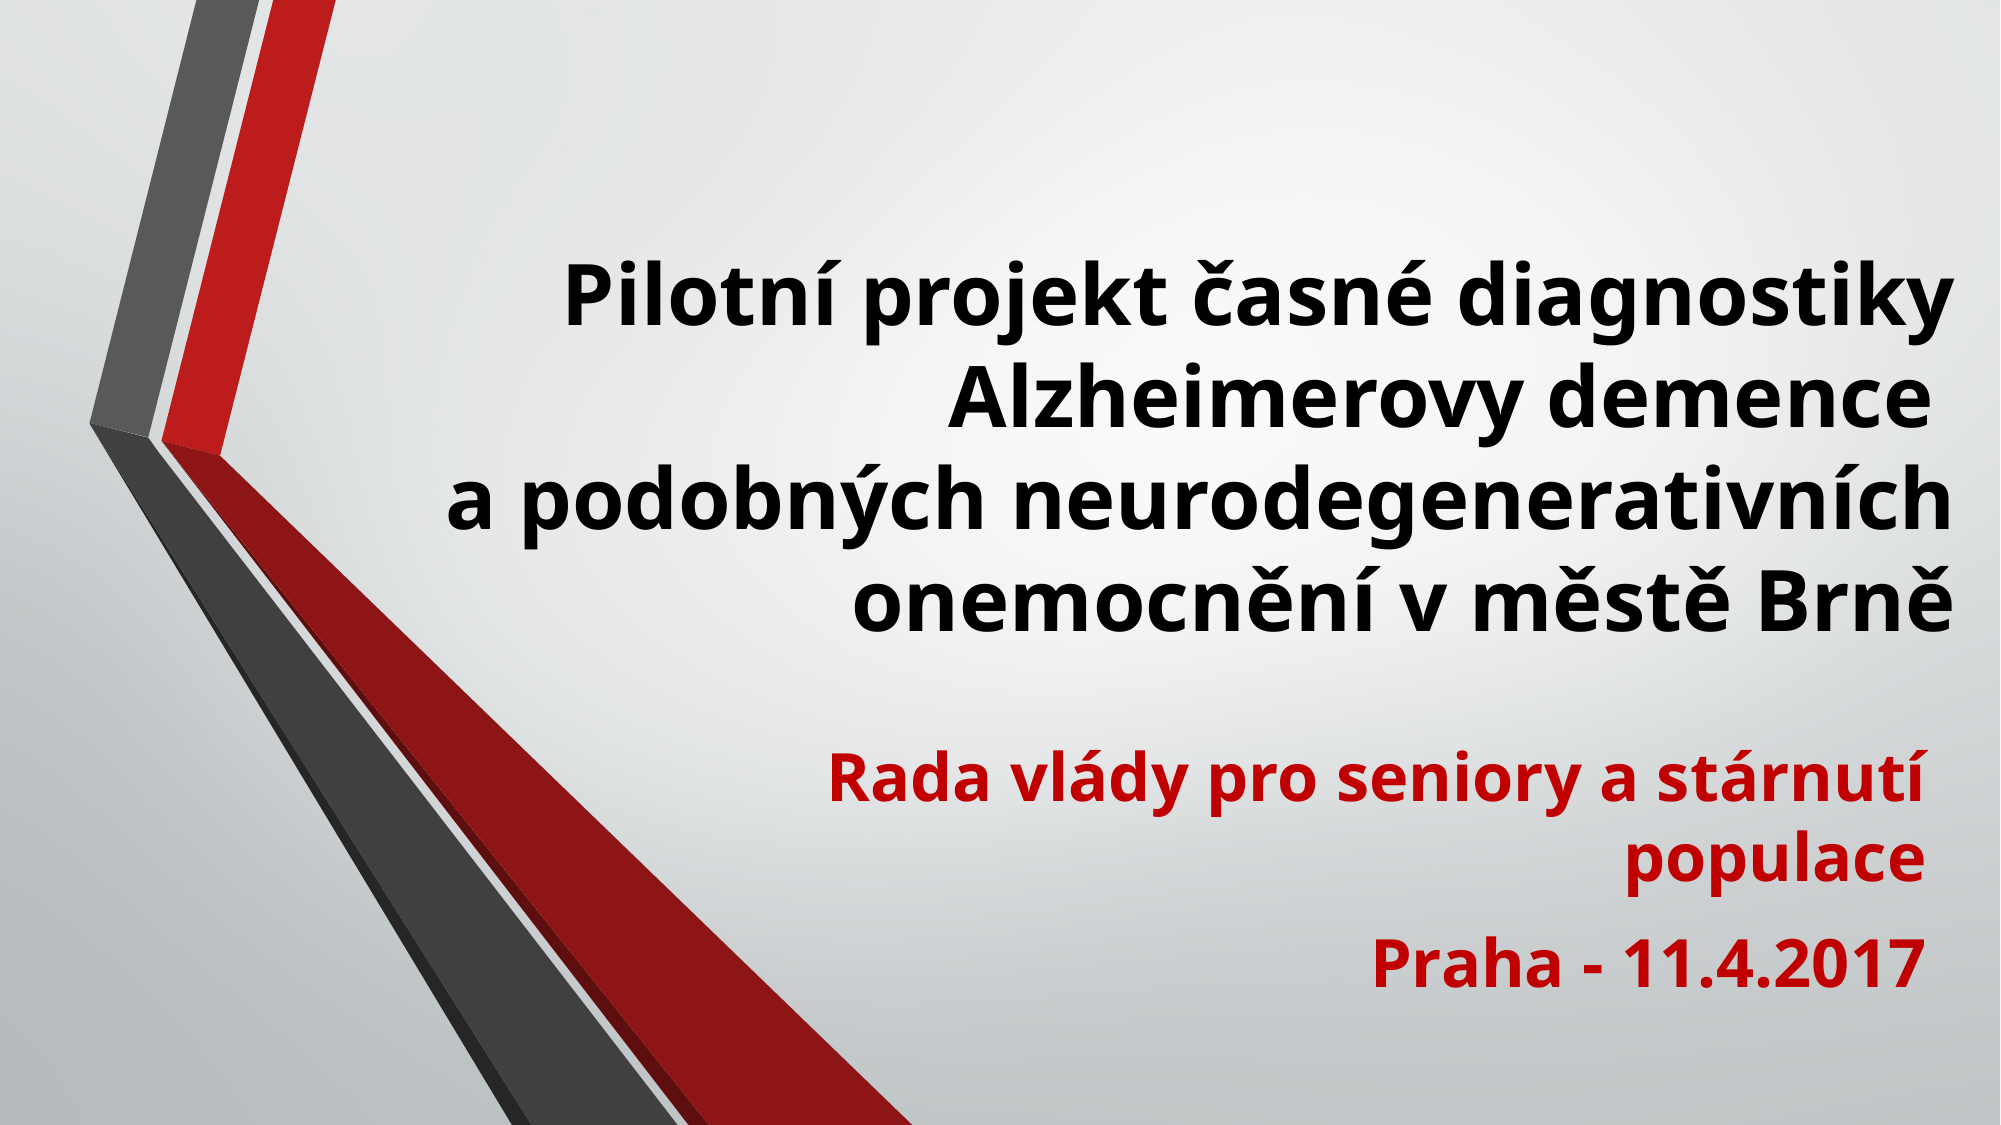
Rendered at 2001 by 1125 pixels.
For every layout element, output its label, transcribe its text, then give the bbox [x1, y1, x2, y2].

subtitle Rada vlády pro seniory a stárnutí populace Praha - 11.4.2017 [646, 727, 1942, 956]
title Pilotní projekt časné diagnostiky Alzheimerovy demence a podobných neurodegenerativních onemocnění v městě Brně [160, 226, 1972, 656]
